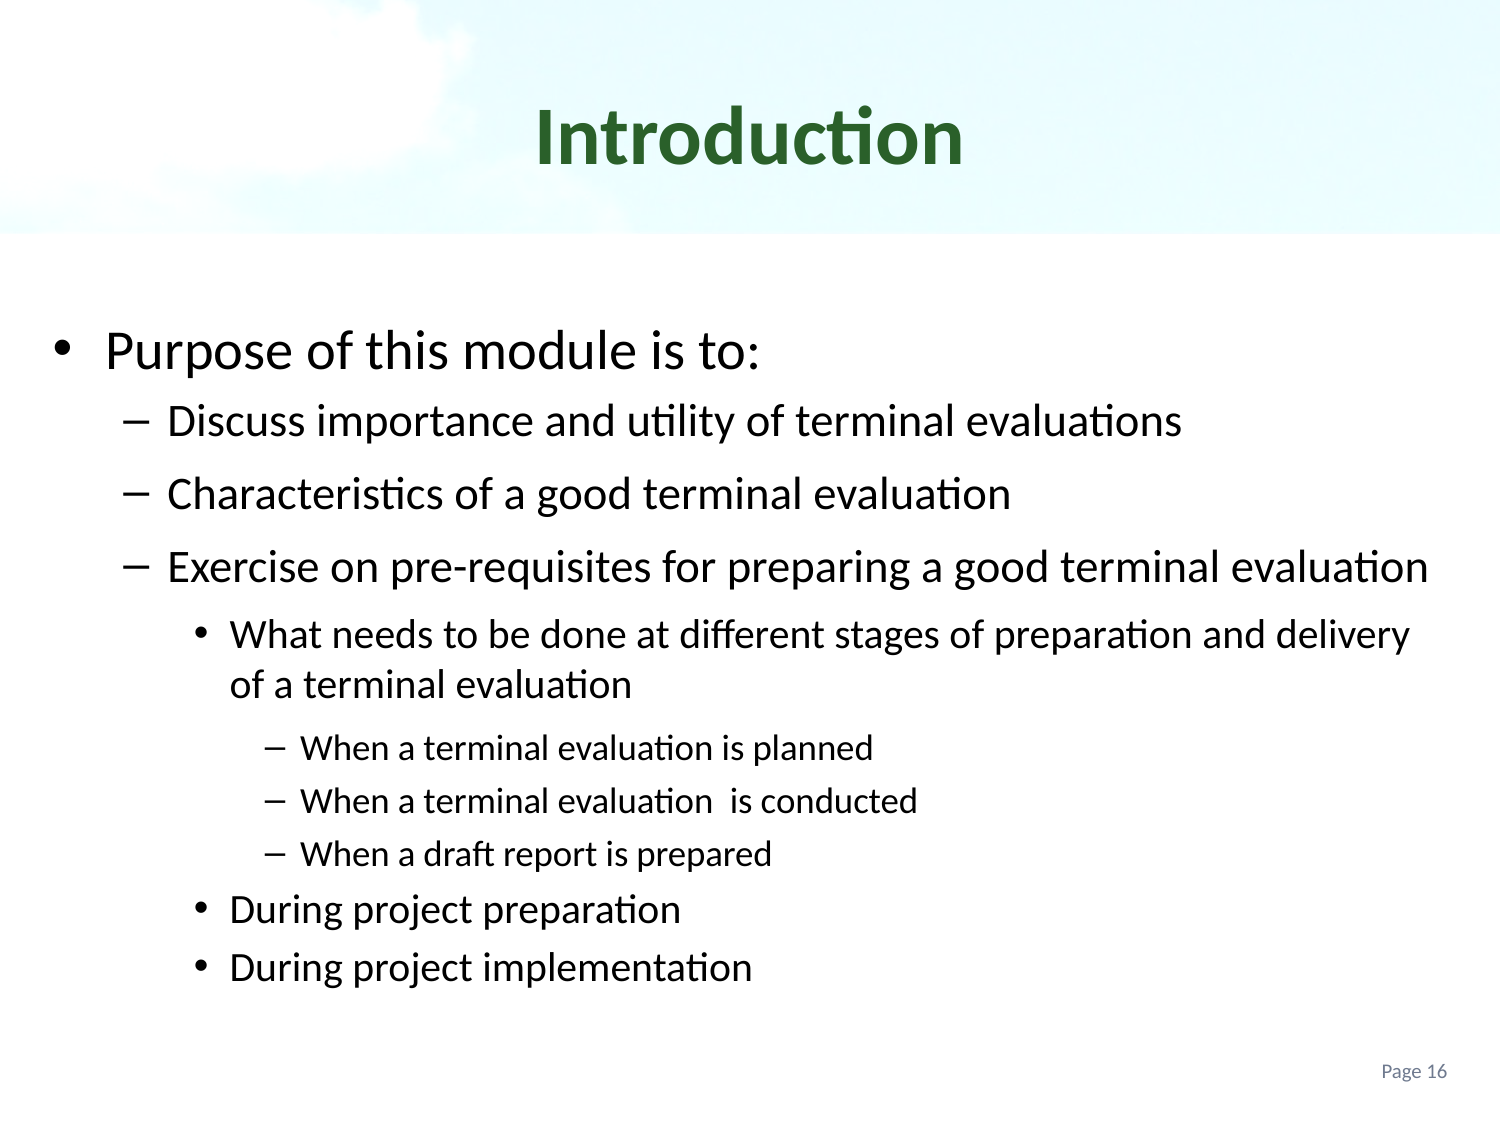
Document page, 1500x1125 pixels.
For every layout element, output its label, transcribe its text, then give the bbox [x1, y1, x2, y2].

list Purpose of this module is to: Discuss importance and utility of terminal evaluations Characteristics of a good terminal evaluation Exercise on pre-requisites for preparing a good terminal evaluation What needs to be done at different stages of preparation and delivery of a terminal evaluation When a terminal evaluation is planned When a terminal evaluation is conducted When a draft report is prepared During project preparation During project implementation [37, 249, 1463, 1050]
title Introduction [37, 37, 1463, 225]
